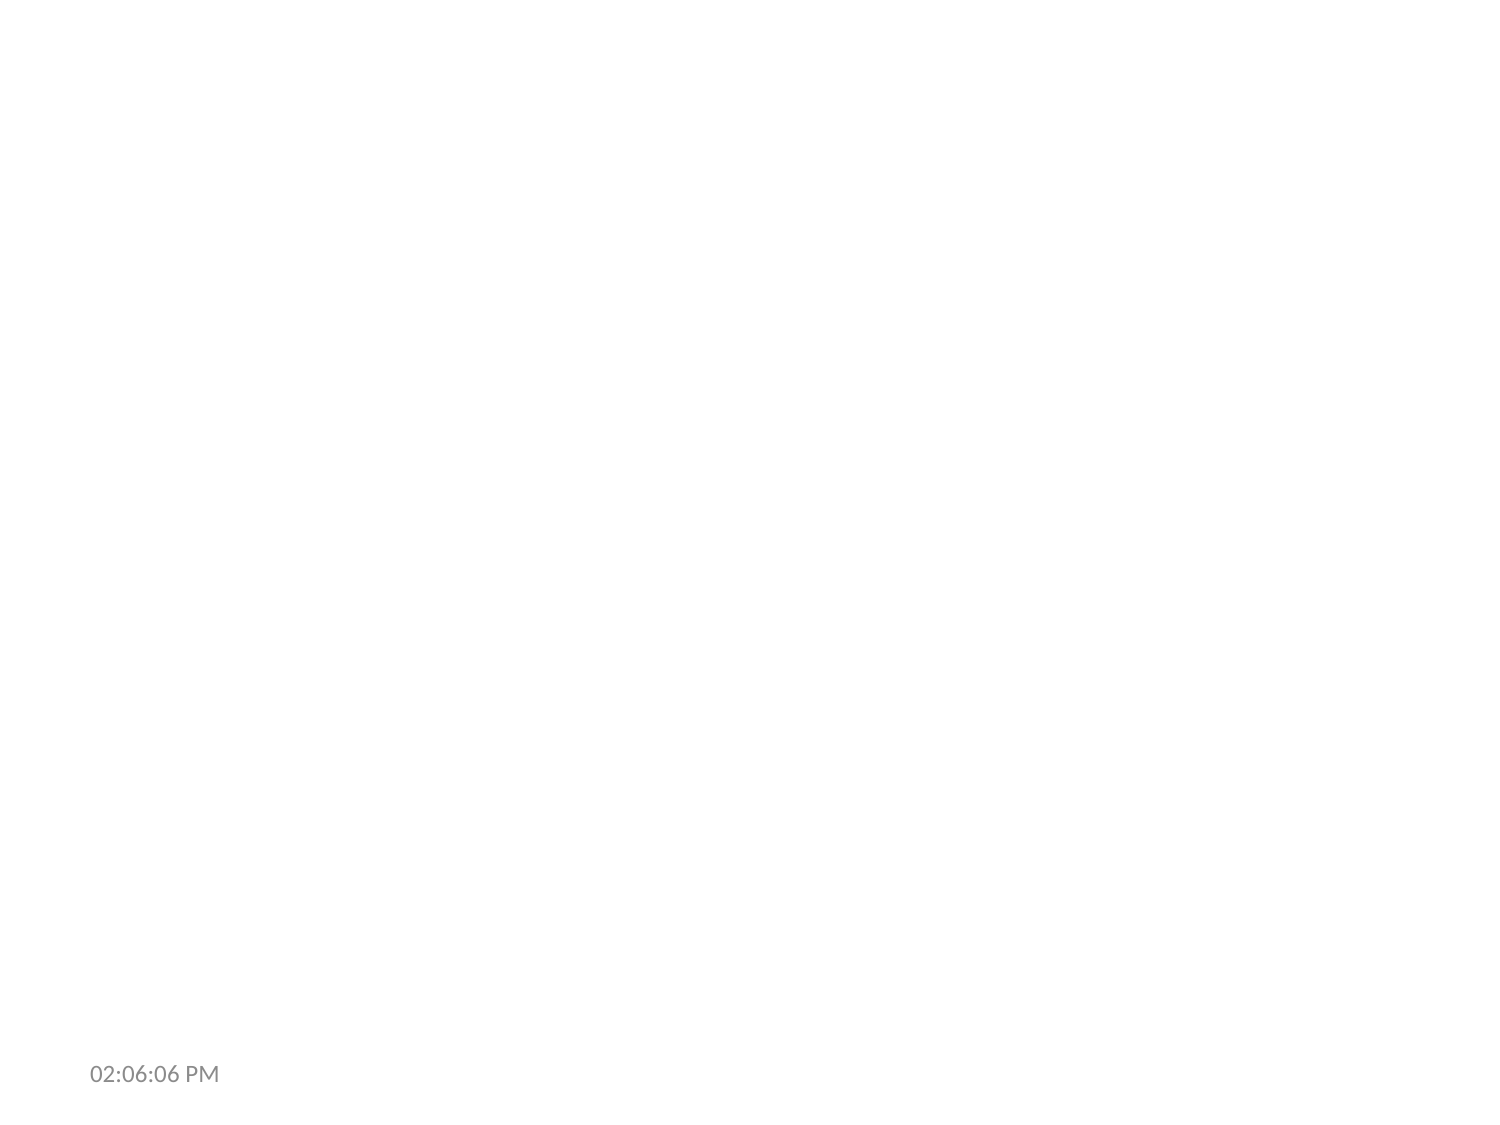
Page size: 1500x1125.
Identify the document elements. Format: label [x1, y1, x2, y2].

slide_number [75, 1042, 425, 1103]
